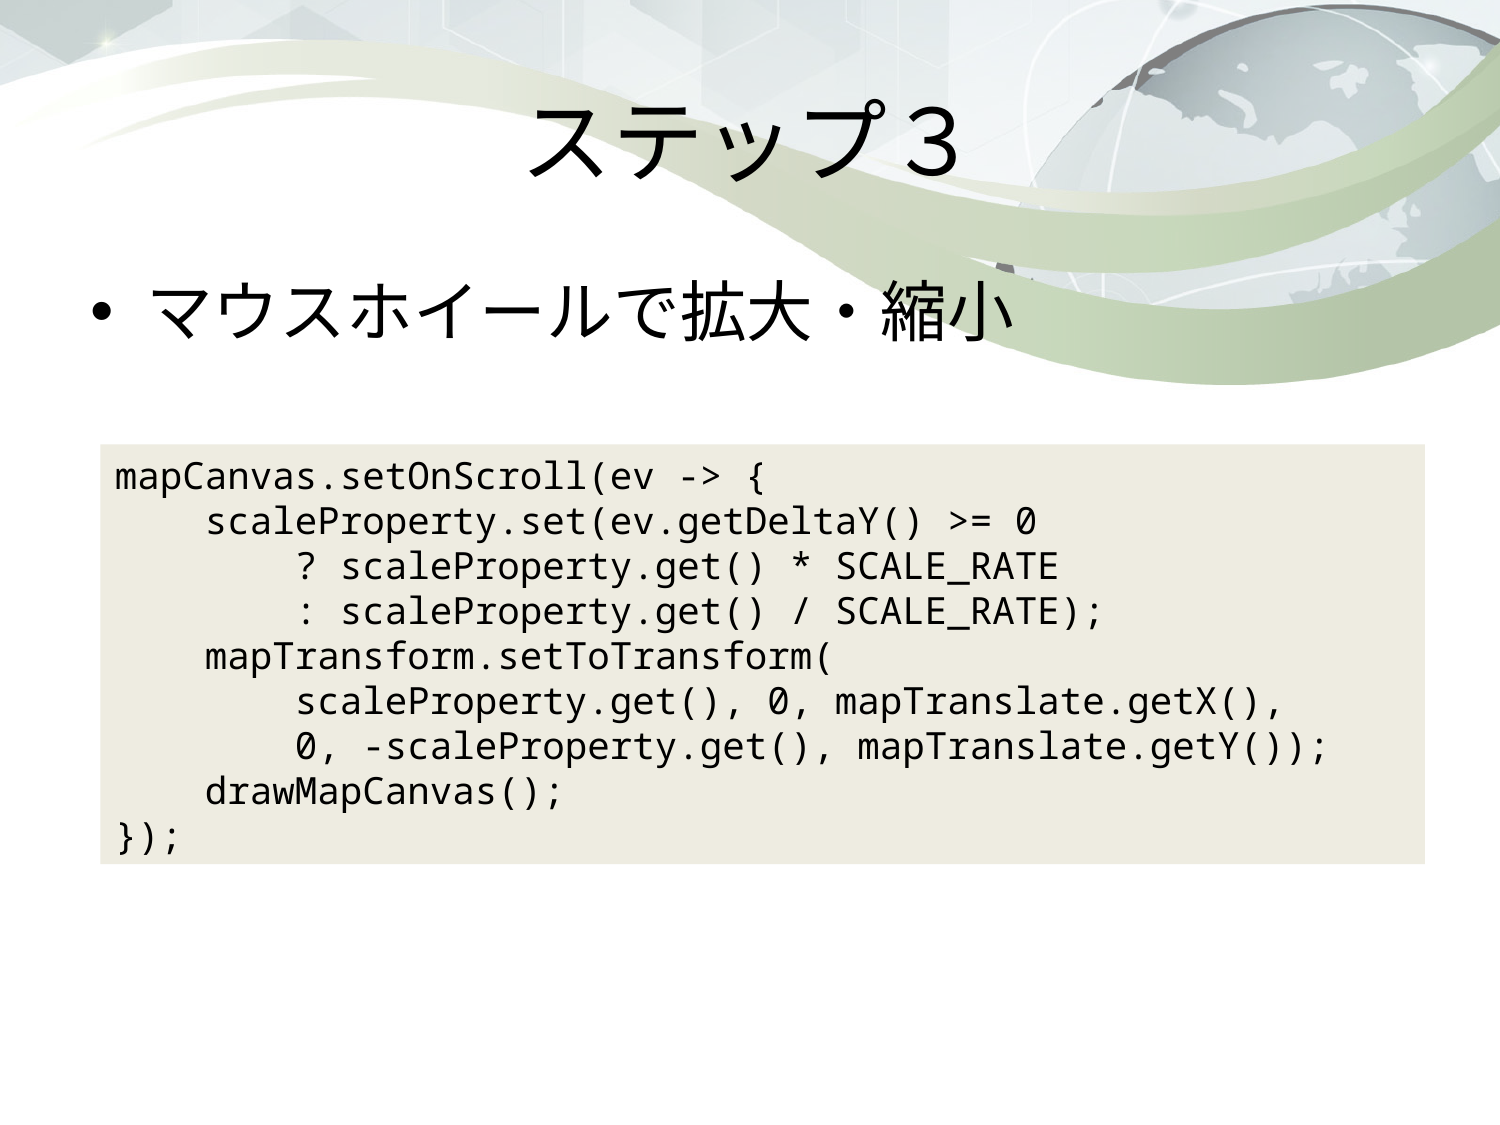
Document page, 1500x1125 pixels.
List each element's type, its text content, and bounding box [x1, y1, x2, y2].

text_box mapCanvas.setOnScroll(ev -> { scaleProperty.set(ev.getDeltaY() >= 0 ? scaleProperty.get() * SCALE_RATE : scaleProperty.get() / SCALE_RATE); mapTransform.setToTransform( scaleProperty.get(), 0, mapTranslate.getX(), 0, -scaleProperty.get(), mapTranslate.getY()); drawMapCanvas(); }); [100, 444, 1425, 865]
list マウスホイールで拡大・縮小 [75, 262, 1425, 1005]
title ステップ３ [75, 45, 1425, 233]
